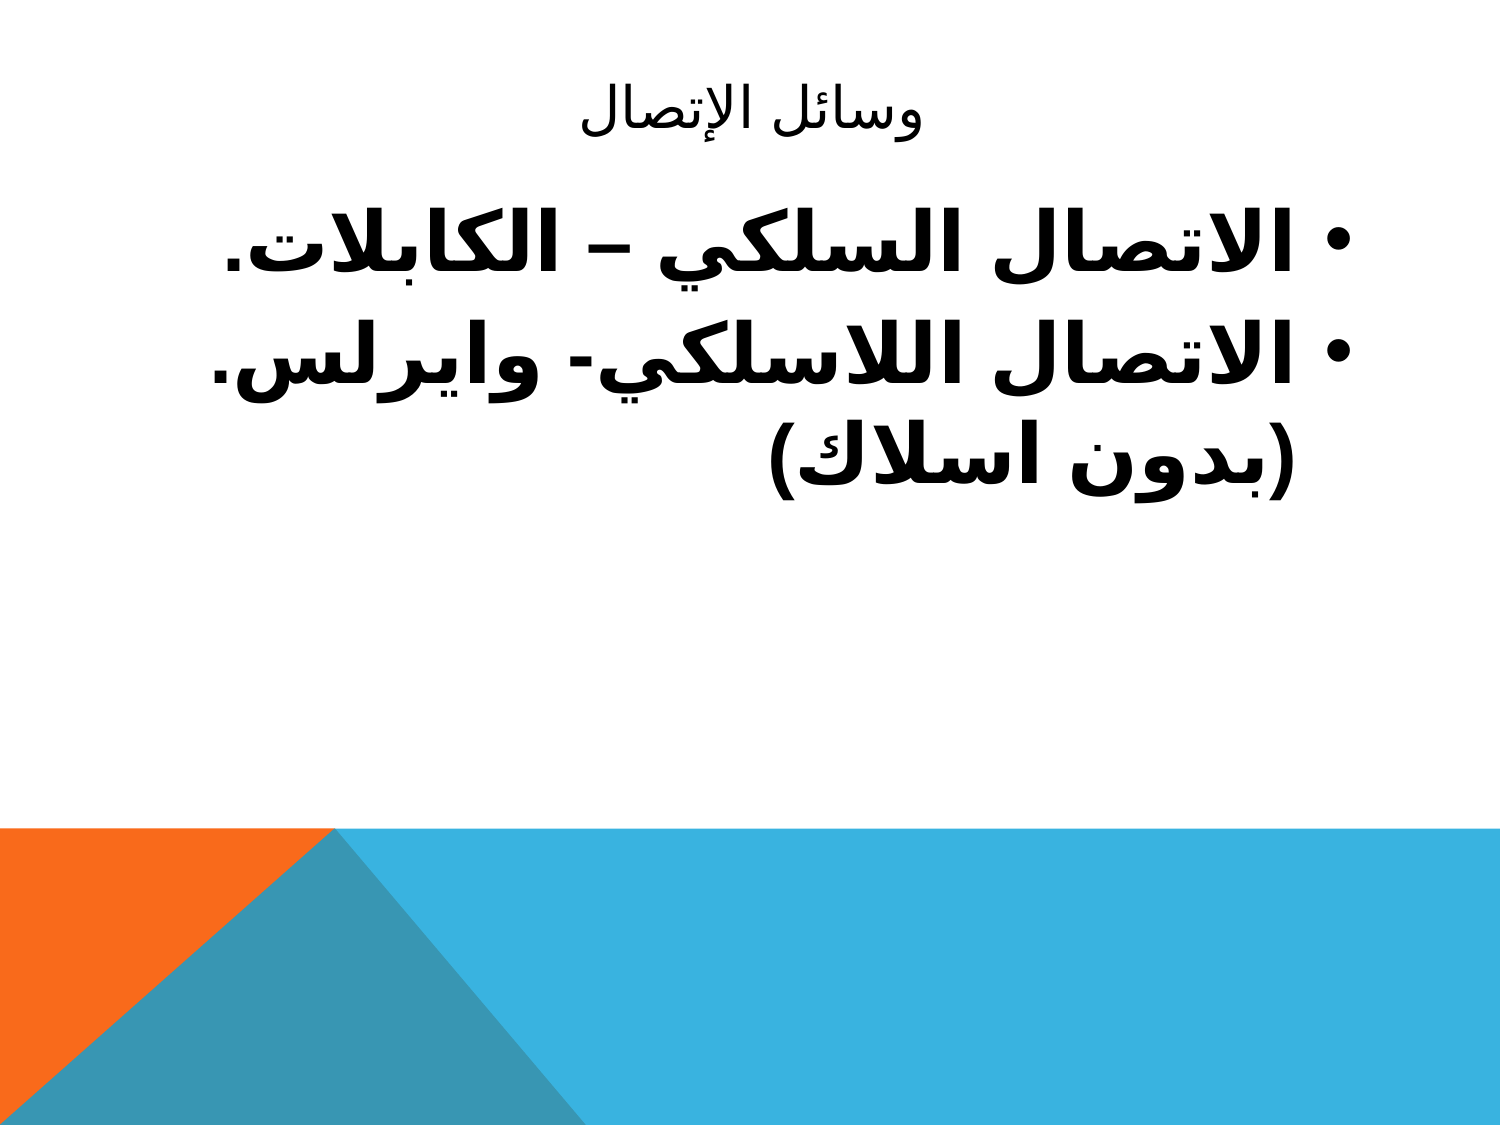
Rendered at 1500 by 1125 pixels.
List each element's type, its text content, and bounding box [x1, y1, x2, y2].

list الاتصال السلكي – الكابلات. الاتصال اللاسلكي- وايرلس. (بدون اسلاك) [135, 180, 1369, 768]
title وسائل الإتصال [135, 60, 1369, 150]
